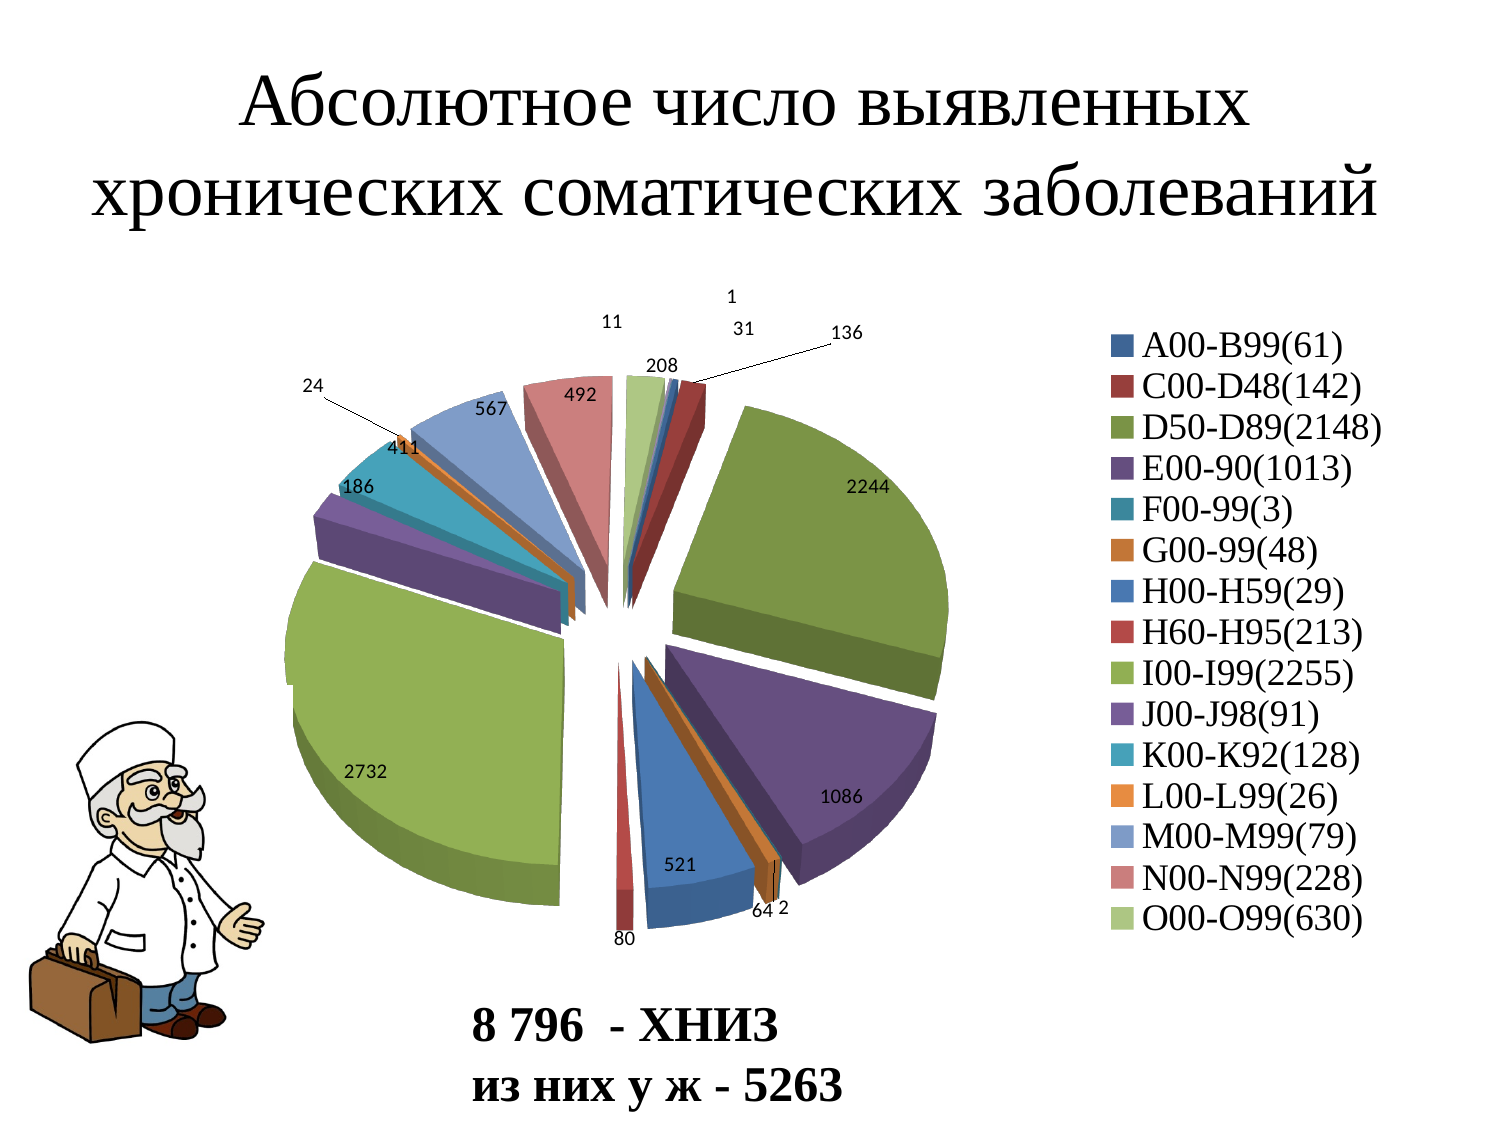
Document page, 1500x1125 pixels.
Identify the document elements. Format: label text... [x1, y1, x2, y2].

text_box 8 796 - ХНИЗ из них у ж - 5263 [456, 1014, 1032, 1120]
chart [74, 262, 1426, 1006]
picture [0, 684, 294, 1099]
title Абсолютное число выявленных хронических соматических заболеваний [70, 46, 1421, 235]
